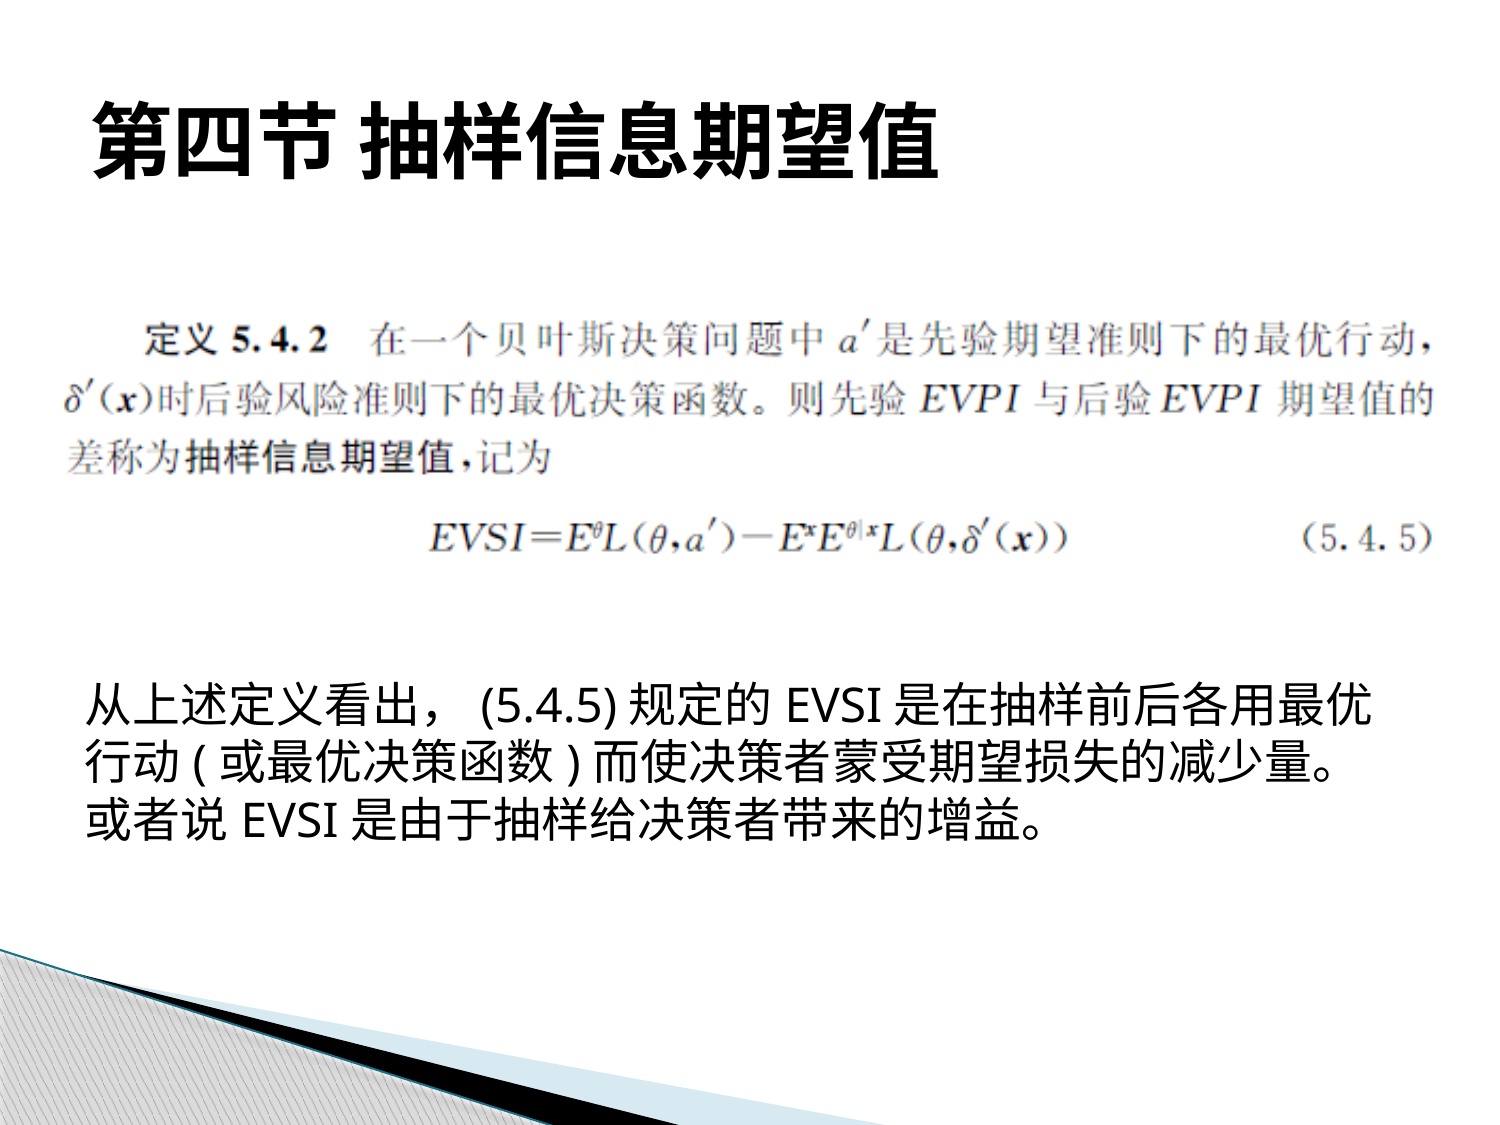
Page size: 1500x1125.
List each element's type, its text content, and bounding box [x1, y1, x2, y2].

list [46, 304, 1450, 587]
title 第四节 抽样信息期望值 [75, 45, 1425, 233]
text_box 从上述定义看出，(5.4.5)规定的EVSI是在抽样前后各用最优行动(或最优决策函数)而使决策者蒙受期望损失的减少量。或者说EVSI是由于抽样给决策者带来的增益。 [70, 609, 1421, 1125]
